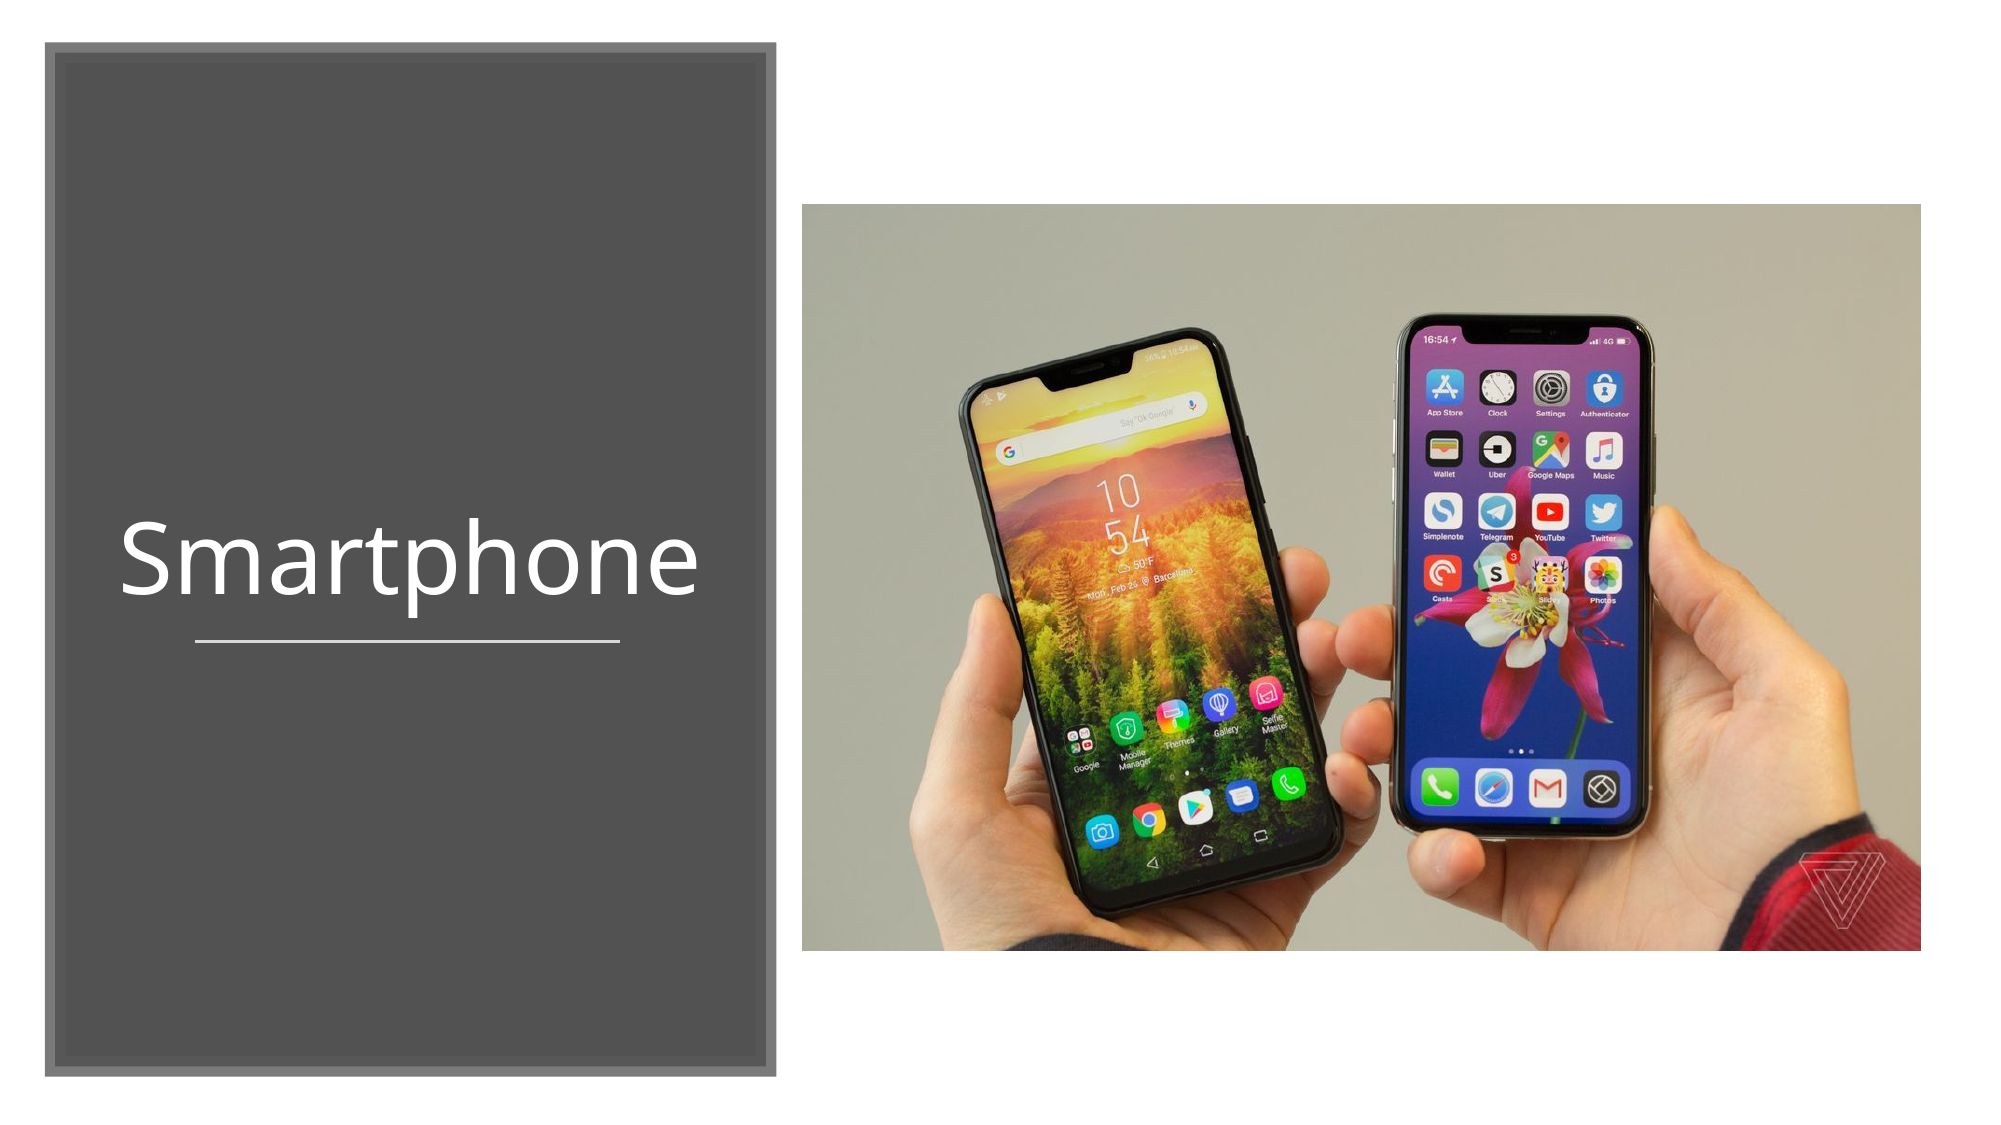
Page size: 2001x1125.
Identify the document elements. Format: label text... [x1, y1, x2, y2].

text_box [54, 52, 767, 1067]
picture [802, 204, 1921, 951]
title Smartphone [55, 149, 766, 624]
